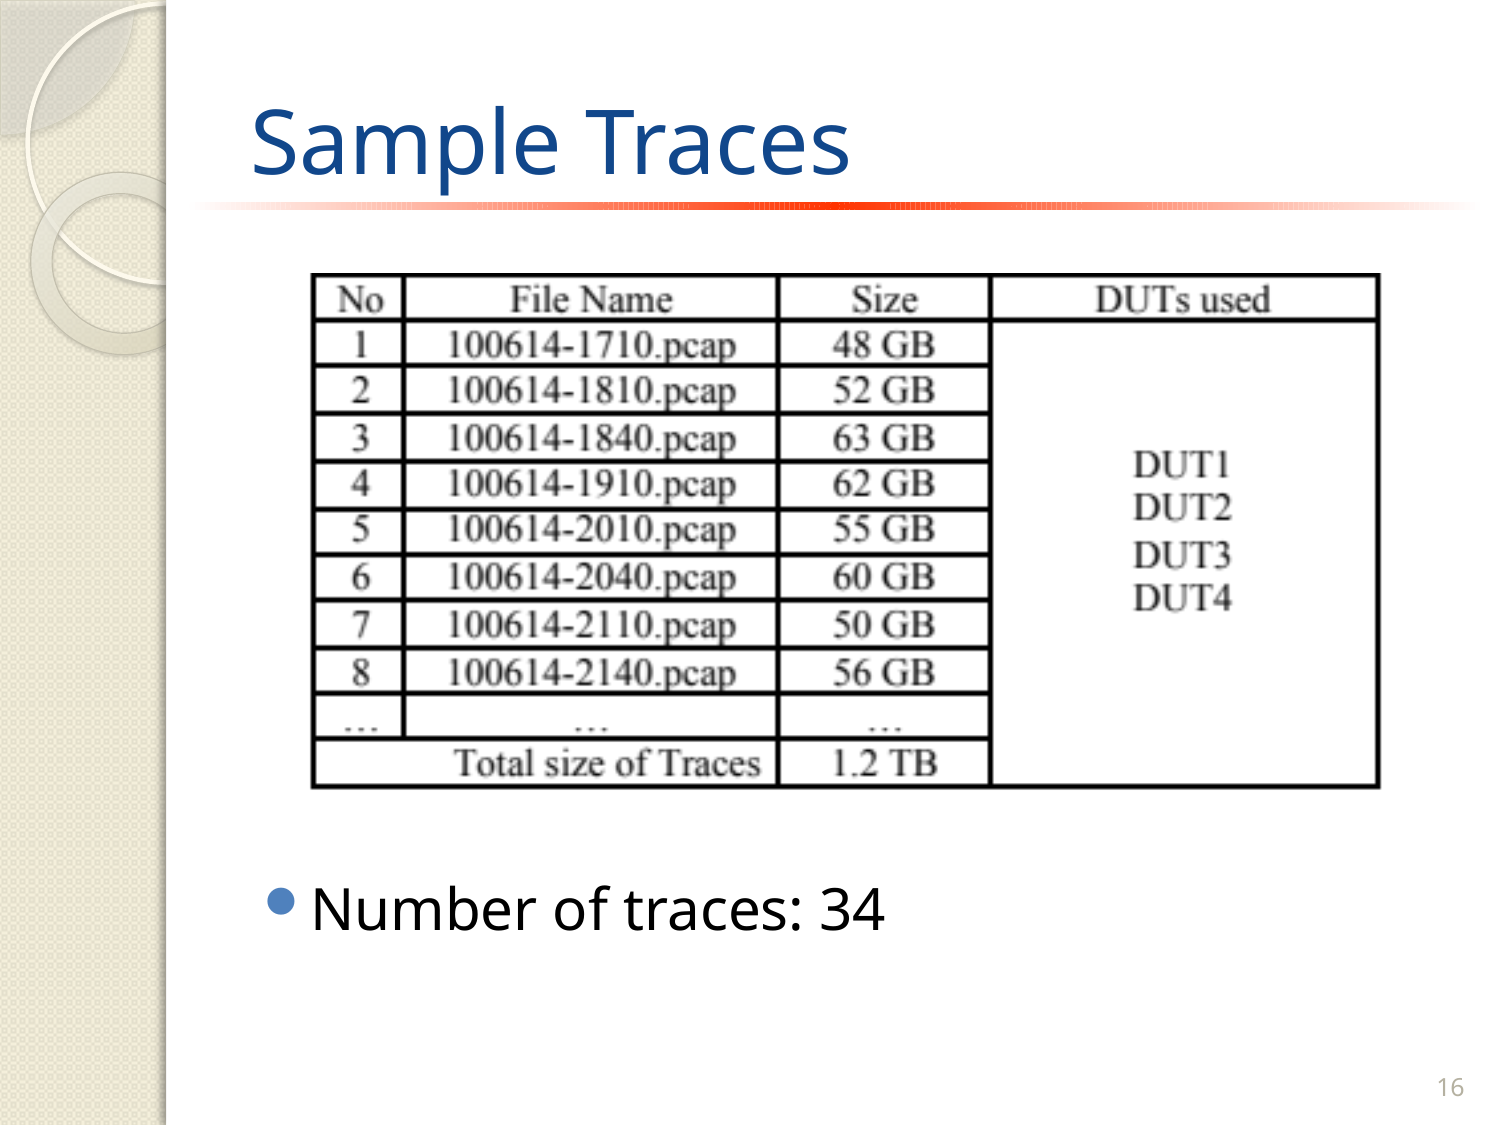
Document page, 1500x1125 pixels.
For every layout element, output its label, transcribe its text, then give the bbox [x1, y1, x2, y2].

slide_number 16 [1413, 1034, 1488, 1113]
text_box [61, 273, 1500, 835]
title Sample Traces [235, 45, 1466, 233]
list Number of traces: 34 [235, 865, 1466, 1025]
